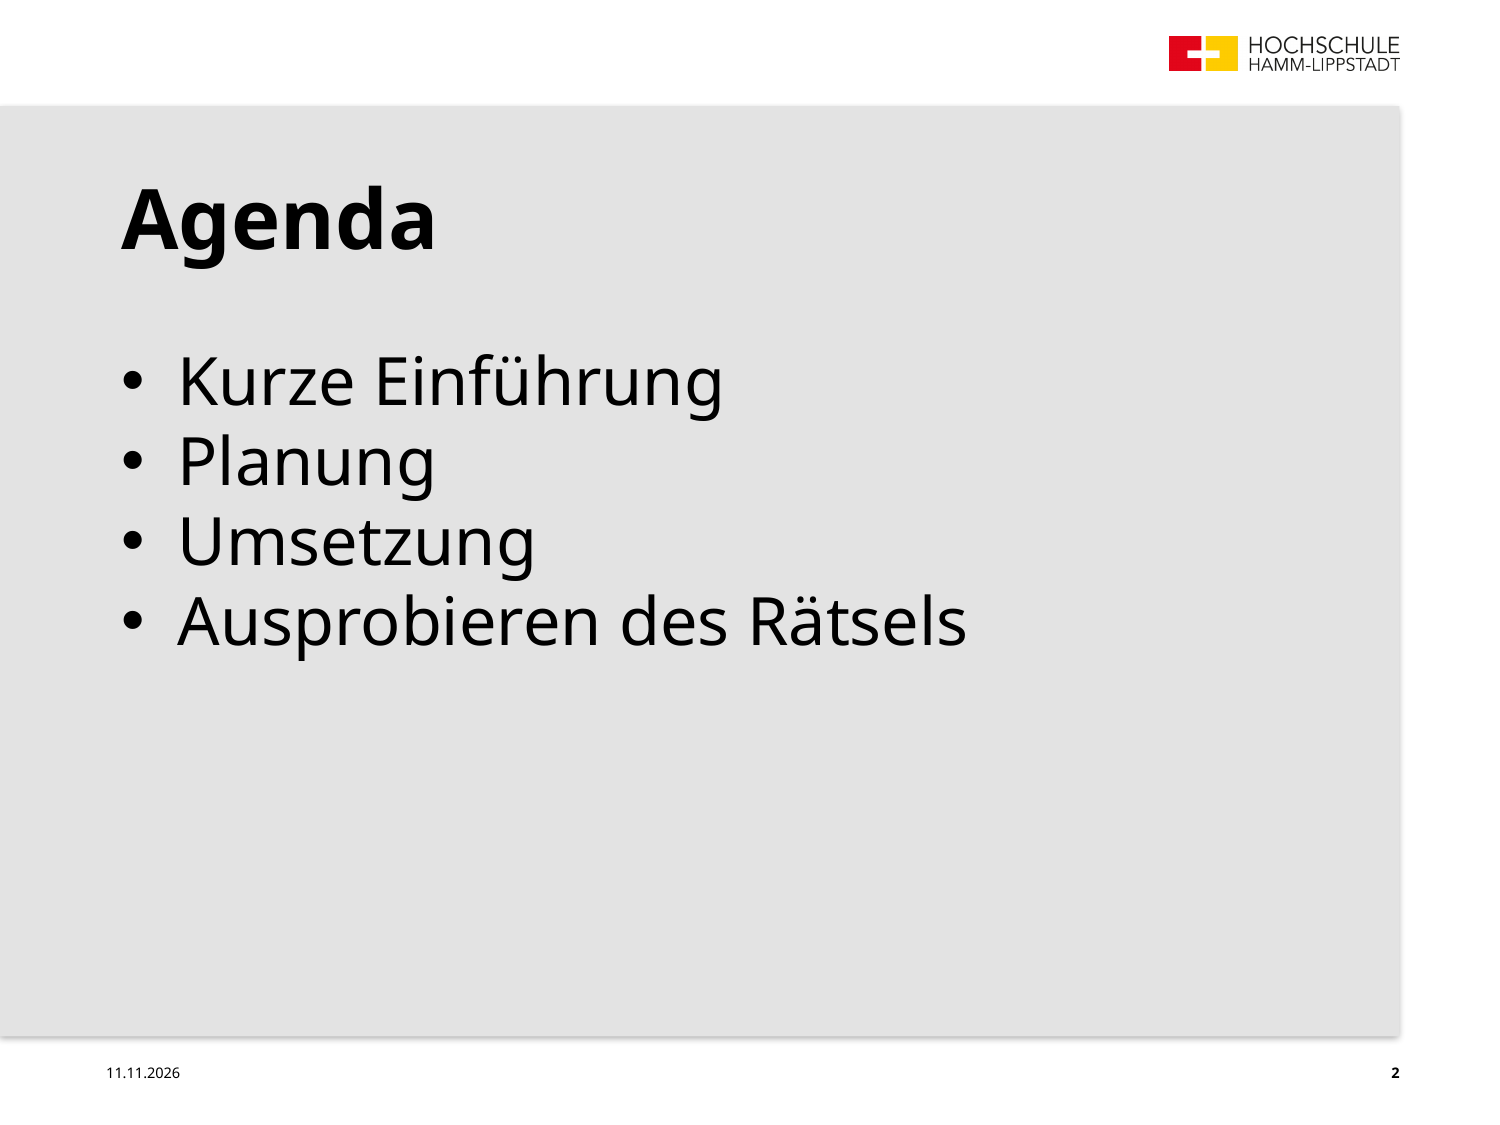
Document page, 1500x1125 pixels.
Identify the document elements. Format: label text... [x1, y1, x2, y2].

picture [1169, 36, 1400, 71]
slide_number 2 [1049, 1065, 1400, 1084]
list Kurze Einführung Planung Umsetzung Ausprobieren des Rätsels [106, 331, 1366, 1005]
title Agenda [106, 122, 1366, 310]
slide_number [106, 1065, 457, 1084]
